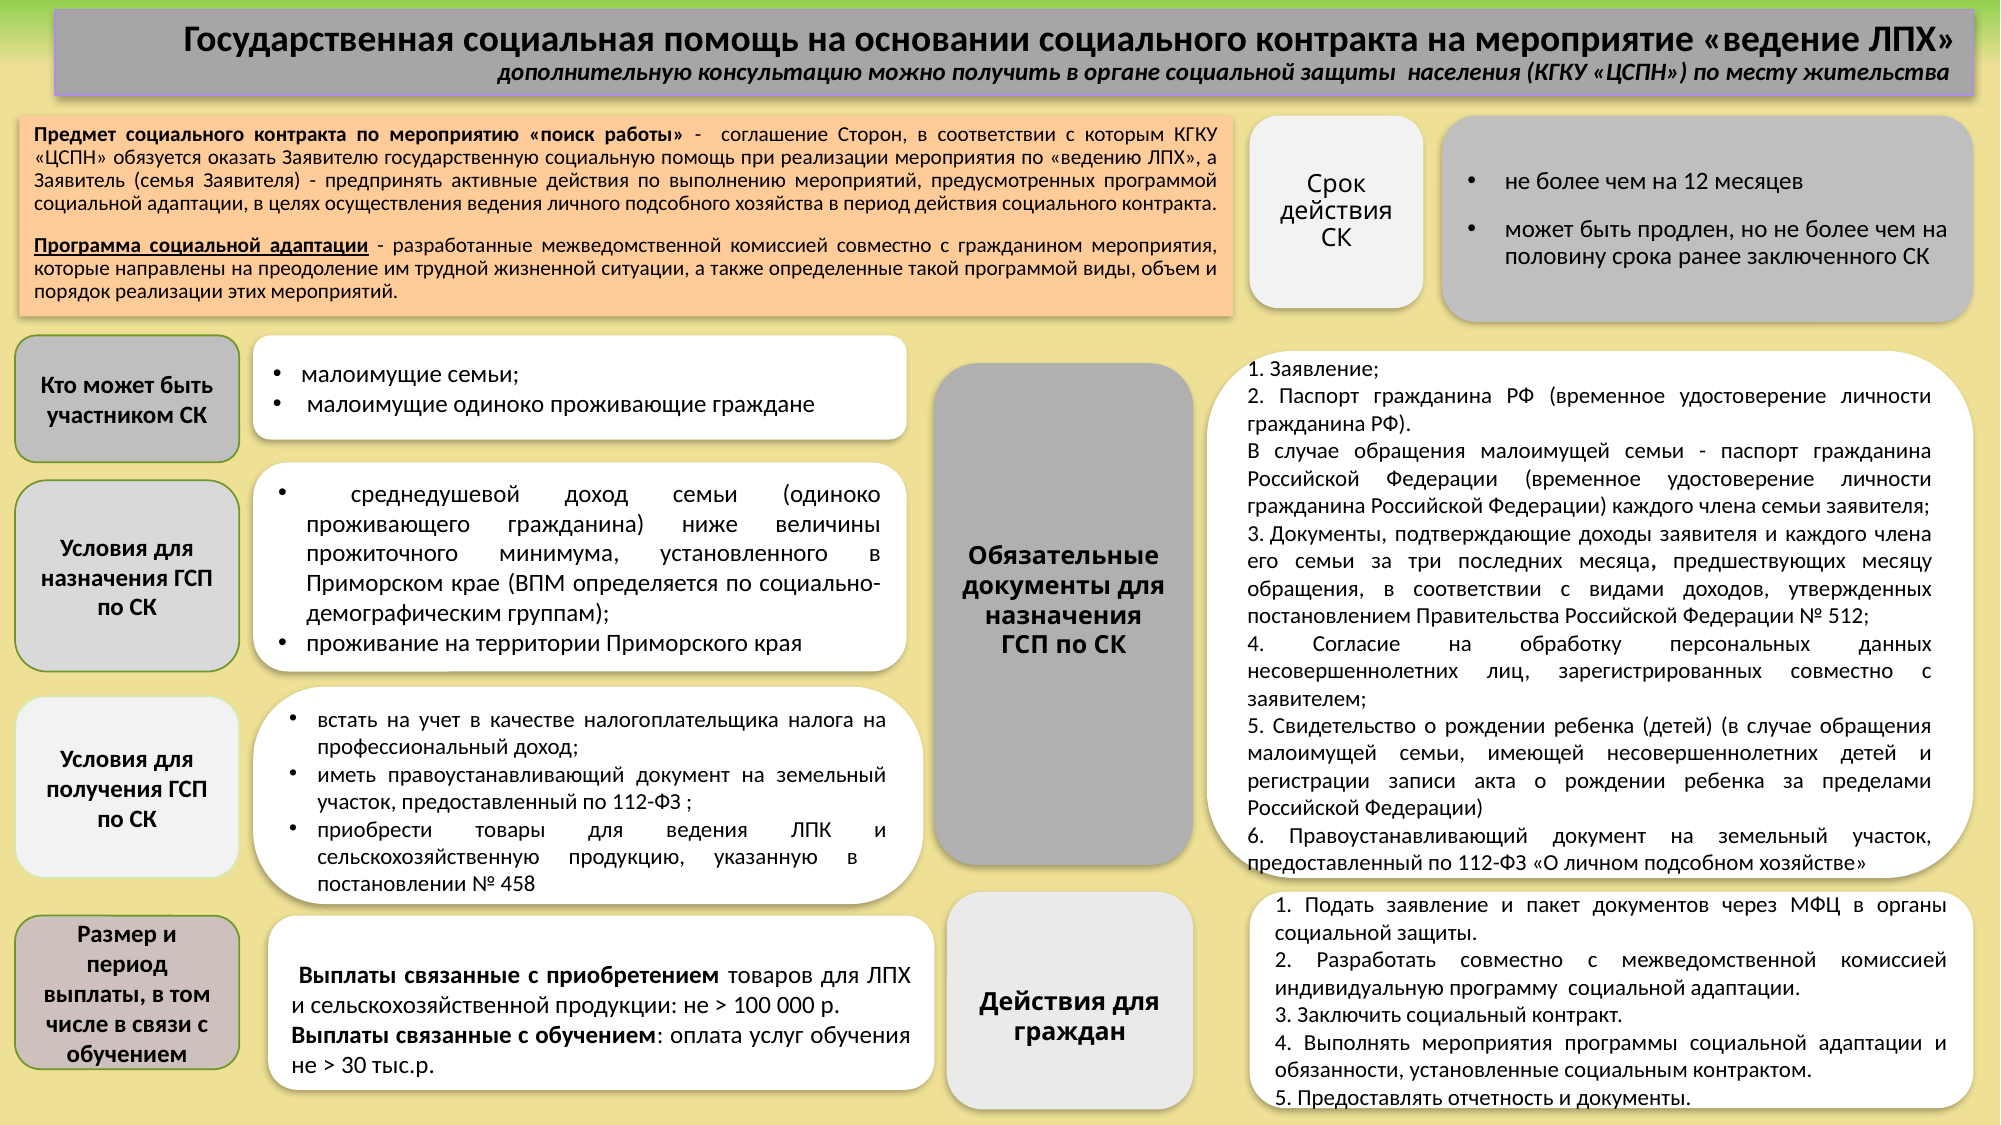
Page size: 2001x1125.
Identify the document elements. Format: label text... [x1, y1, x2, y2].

text_box 1. Подать заявление и пакет документов через МФЦ в органы социальной защиты. 2. Разработать совместно с межведомственной комиссией индивидуальную программу социальной адаптации. 3. Заключить социальный контракт. 4. Выполнять мероприятия программы социальной адаптации и обязанности, установленные социальным контрактом. 5. Предоставлять отчетность и документы. [1248, 890, 1975, 1110]
text_box Обязательные документы для назначения ГСП по СК [933, 362, 1195, 866]
text_box встать на учет в качестве налогоплательщика налога на профессиональный доход; иметь правоустанавливающий документ на земельный участок, предоставленный по 112-ФЗ ; приобрести товары для ведения ЛПК и сельскохозяйственную продукцию, указанную в постановлении № 458 [252, 685, 925, 905]
text_box Выплаты связанные с приобретением товаров для ЛПХ и сельскохозяйственной продукции: не > 100 000 р. Выплаты связанные с обучением: оплата услуг обучения не > 30 тыс.р. [267, 914, 936, 1091]
text_box Срок действия СК [1248, 114, 1425, 309]
text_box не более чем на 12 месяцев может быть продлен, но не более чем на половину срока ранее заключенного СК [1441, 114, 1975, 323]
title Государственная социальная помощь на основании социального контракта на мероприятие «ведение ЛПХ» дополнительную консультацию можно получить в органе социальной защиты населения (КГКУ «ЦСПН») по месту жительства [54, 9, 1974, 96]
text_box 1. Заявление; 2. Паспорт гражданина РФ (временное удостоверение личности гражданина РФ). В случае обращения малоимущей семьи - паспорт гражданина Российской Федерации (временное удостоверение личности гражданина Российской Федерации) каждого члена семьи заявителя; 3. Документы, подтверждающие доходы заявителя и каждого члена его семьи за три последних месяца, предшествующих месяцу обращения, в соответствии с видами доходов, утвержденных постановлением Правительства Российской Федерации № 512; 4. Согласие на обработку персональных данных несовершеннолетних лиц, зарегистрированных совместно с заявителем; 5. Свидетельство о рождении ребенка (детей) (в случае обращения малоимущей семьи, имеющей несовершеннолетних детей и регистрации записи акта о рождении ребенка за пределами Российской Федерации) 6. Правоустанавливающий документ на земельный участок, предоставленный по 112-ФЗ «О личном подсобном хозяйстве» [1205, 349, 1975, 879]
text_box среднедушевой доход семьи (одиноко проживающего гражданина) ниже величины прожиточного минимума, установленного в Приморском крае (ВПМ определяется по социально-демографическим группам); проживание на территории Приморского края [252, 461, 908, 673]
list Предмет социального контракта по мероприятию «поиск работы» - соглашение Сторон, в соответствии с которым КГКУ «ЦСПН» обязуется оказать Заявителю государственную социальную помощь при реализации мероприятия по «ведению ЛПХ», а Заявитель (семья Заявителя) - предпринять активные действия по выполнению мероприятий, предусмотренных программой социальной адаптации, в целях осуществления ведения личного подсобного хозяйства в период действия социального контракта. Программа социальной адаптации - разработанные межведомственной комиссией совместно с гражданином мероприятия, которые направлены на преодоление им трудной жизненной ситуации, а также определенные такой программой виды, объем и порядок реализации этих мероприятий. [18, 115, 1234, 317]
text_box Кто может быть участником СК [14, 334, 241, 464]
text_box Условия для назначения ГСП по СК [14, 479, 241, 673]
text_box Размер и период выплаты, в том числе в связи с обучением [14, 914, 241, 1071]
text_box малоимущие семьи; малоимущие одиноко проживающие граждане [252, 334, 908, 441]
text_box Действия для граждан [945, 890, 1194, 1111]
text_box Условия для получения ГСП по СК [14, 695, 241, 879]
